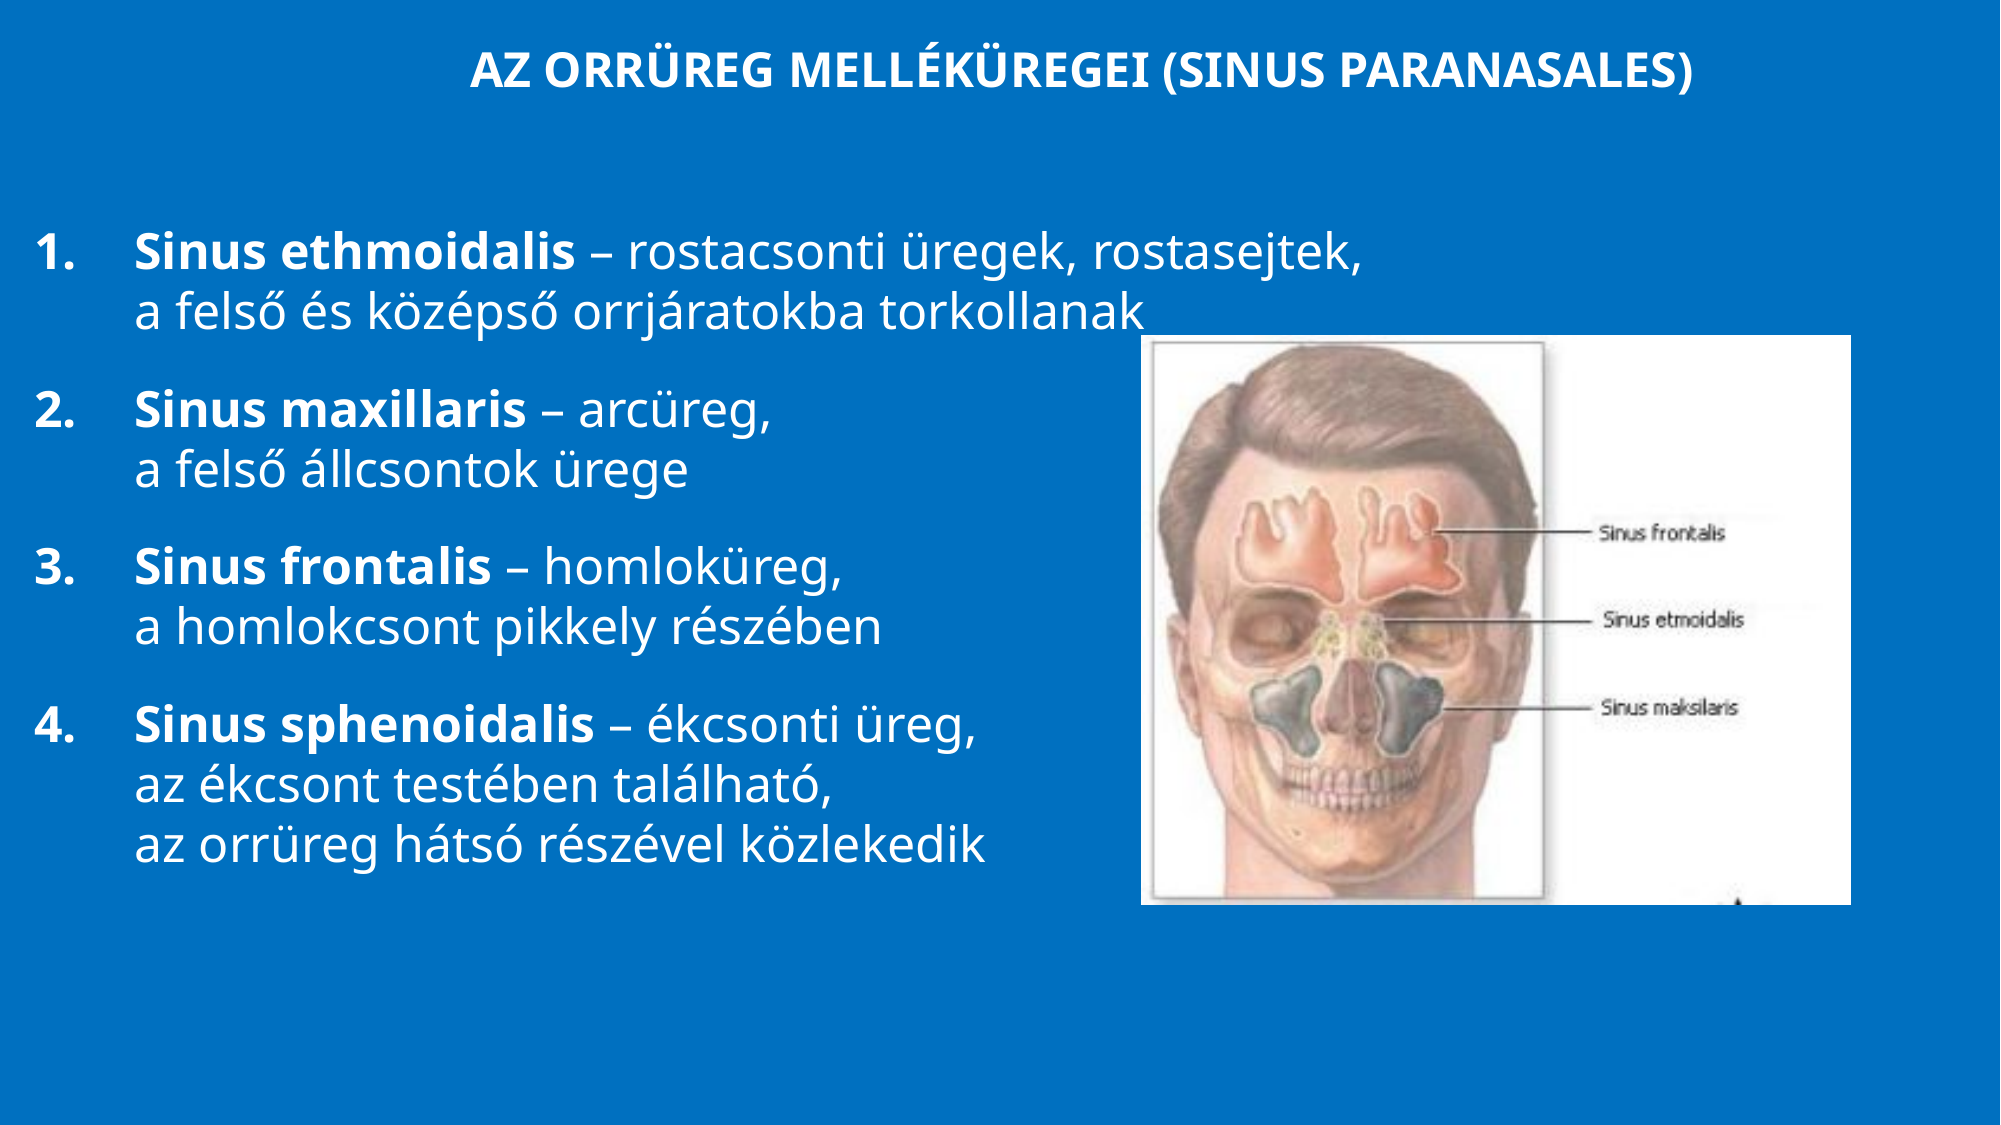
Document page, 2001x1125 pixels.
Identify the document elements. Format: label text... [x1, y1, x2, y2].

title Az orrüreg melléküregei (sinus paranasales) [444, 11, 1720, 125]
picture [1141, 335, 1851, 906]
text_box Sinus ethmoidalis – rostacsonti üregek, rostasejtek, a felső és középső orrjáratokba torkollanak Sinus maxillaris – arcüreg, a felső állcsontok ürege Sinus frontalis – homloküreg, a homlokcsont pikkely részében Sinus sphenoidalis – ékcsonti üreg, az ékcsont testében található, az orrüreg hátsó részével közlekedik [19, 212, 1420, 1113]
